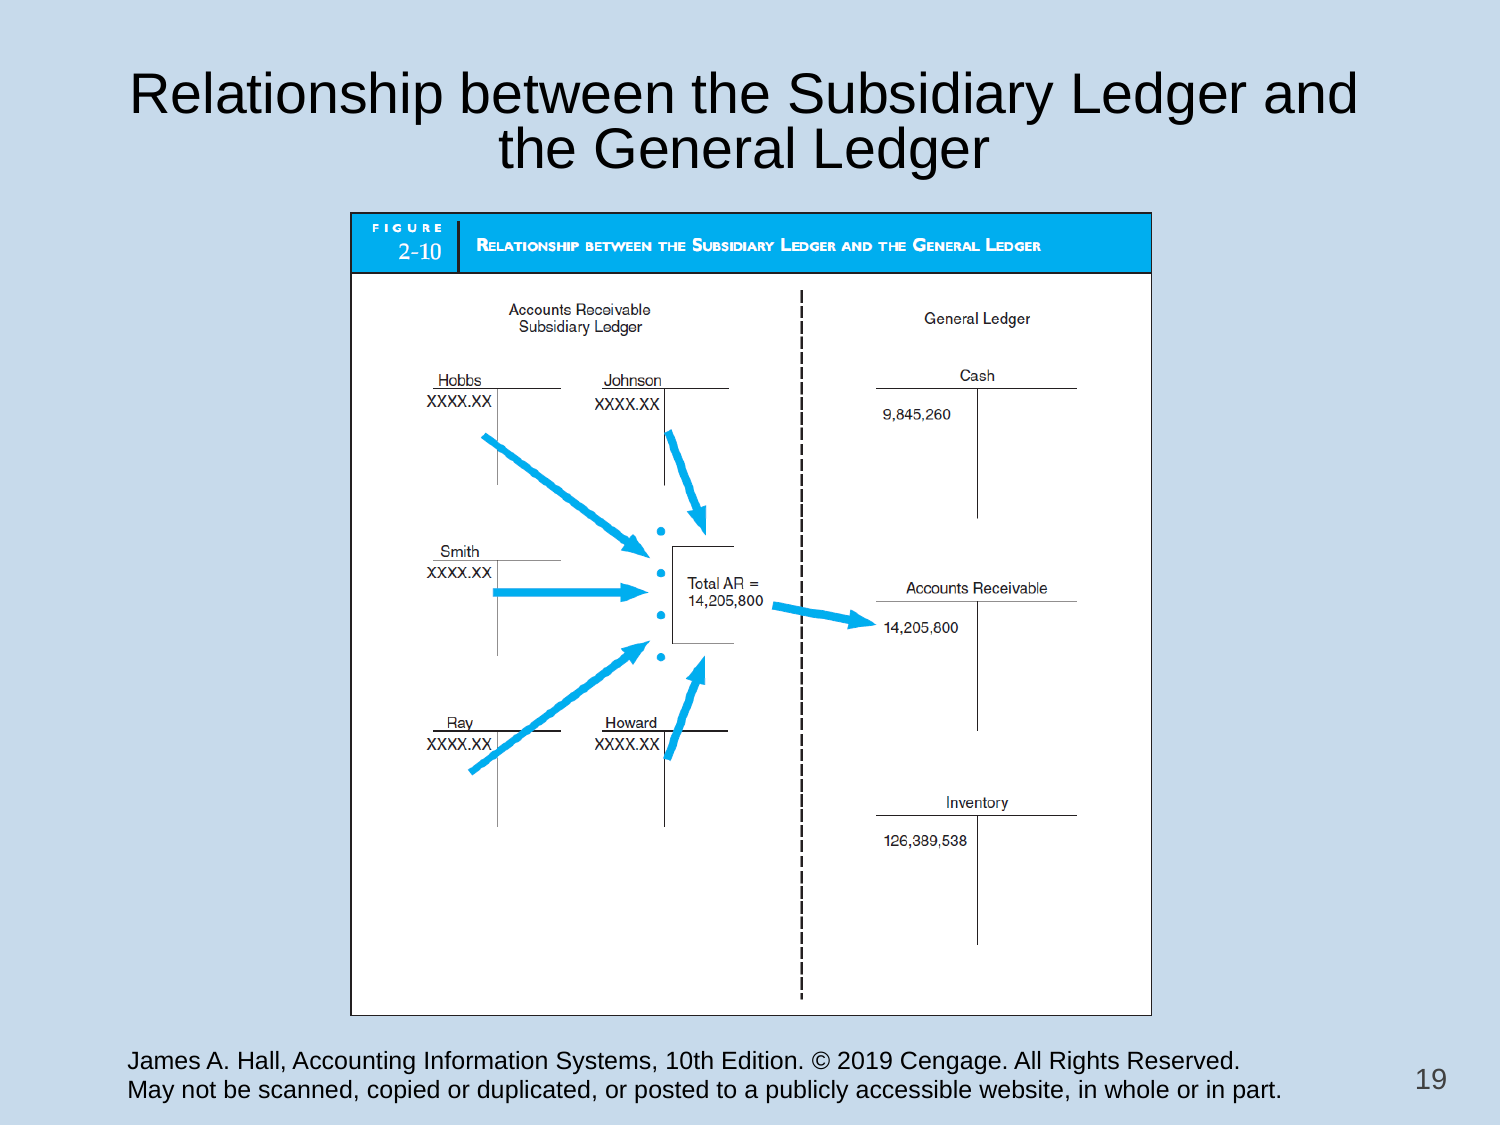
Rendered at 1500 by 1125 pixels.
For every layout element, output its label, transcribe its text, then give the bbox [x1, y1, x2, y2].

title Relationship between the Subsidiary Ledger and the General Ledger [69, 62, 1420, 188]
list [349, 212, 1152, 1016]
slide_number 19 [1400, 1052, 1488, 1113]
